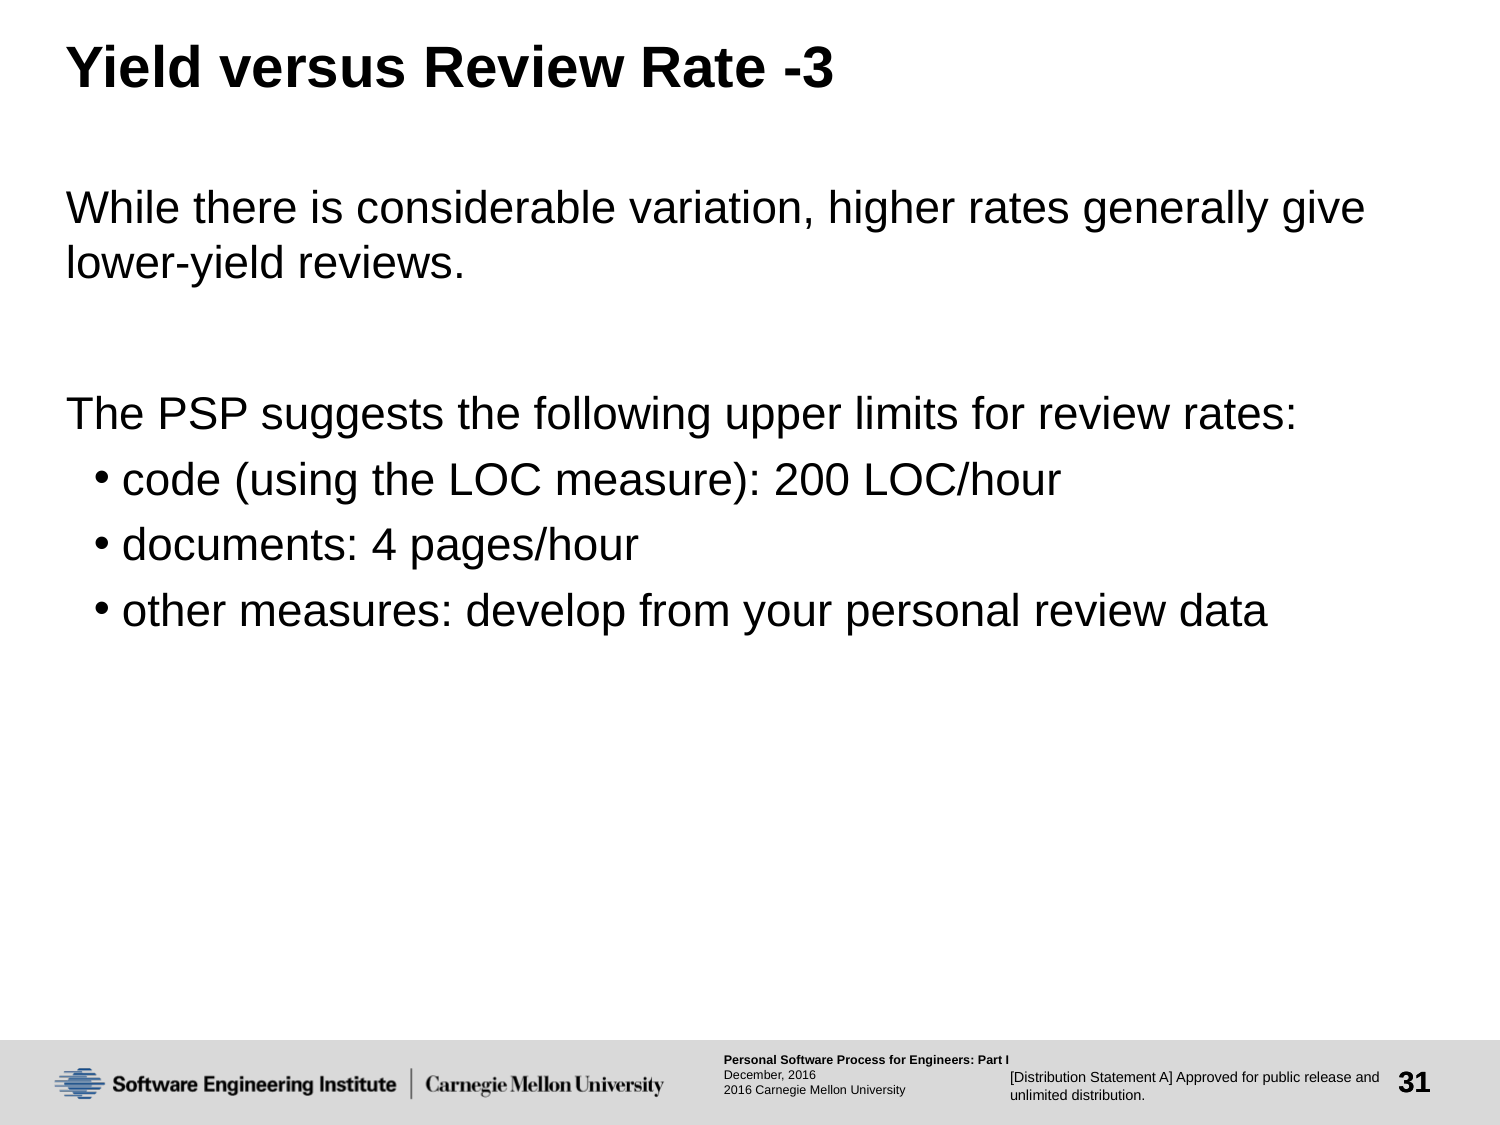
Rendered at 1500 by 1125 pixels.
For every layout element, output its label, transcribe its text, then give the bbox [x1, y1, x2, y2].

list While there is considerable variation, higher rates generally give lower-yield reviews. The PSP suggests the following upper limits for review rates: code (using the LOC measure): 200 LOC/hour documents: 4 pages/hour other measures: develop from your personal review data [65, 177, 1431, 1000]
picture [46, 1061, 673, 1104]
title Yield versus Review Rate -3 [65, 37, 1313, 148]
